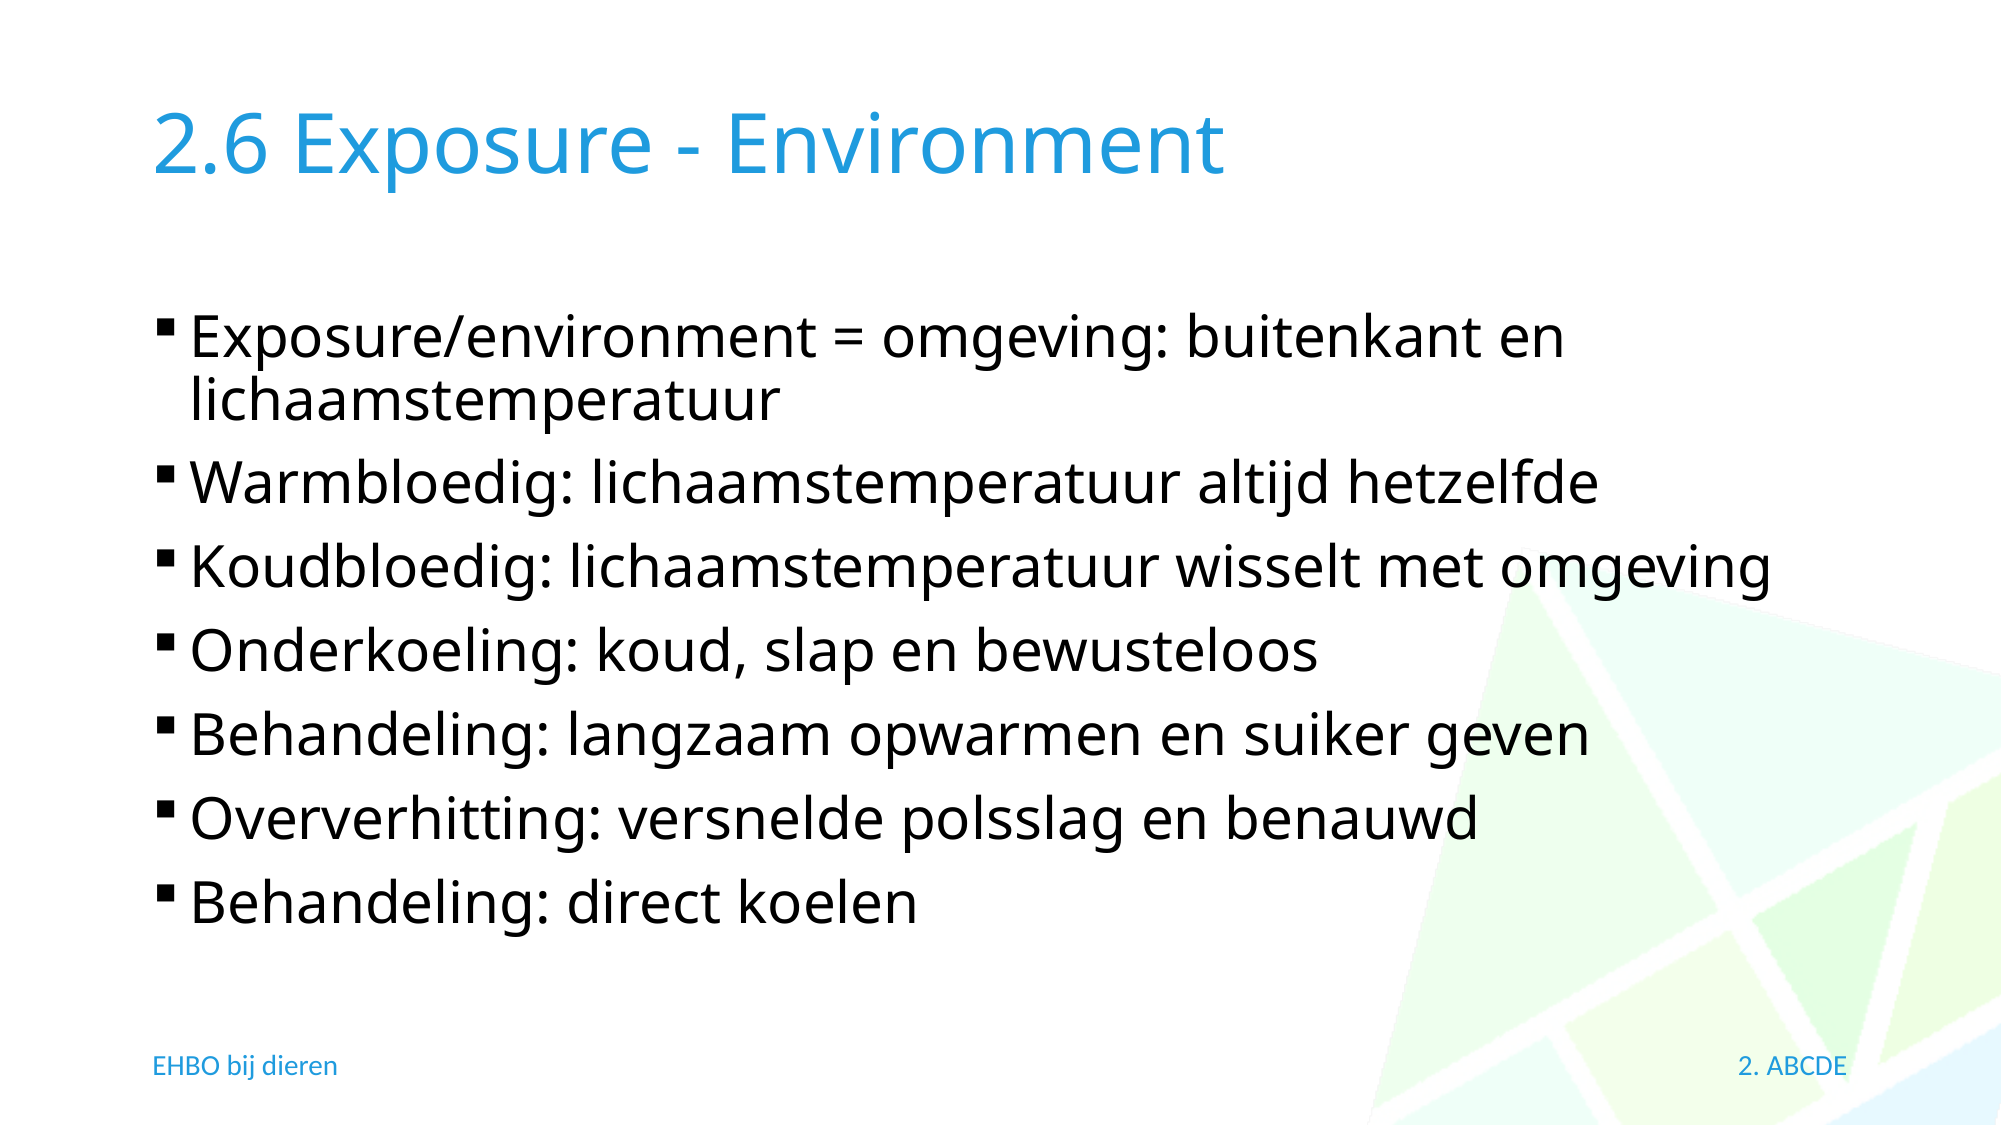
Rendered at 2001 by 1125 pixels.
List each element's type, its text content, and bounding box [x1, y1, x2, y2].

title 2.6 Exposure - Environment [137, 59, 1863, 235]
list Exposure/environment = omgeving: buitenkant en lichaamstemperatuur Warmbloedig: lichaamstemperatuur altijd hetzelfde Koudbloedig: lichaamstemperatuur wisselt met omgeving Onderkoeling: koud, slap en bewusteloos Behandeling: langzaam opwarmen en suiker geven Oververhitting: versnelde polsslag en benauwd Behandeling: direct koelen [137, 299, 1863, 1014]
list 2. ABCDE [1412, 1042, 1863, 1103]
list EHBO bij dieren [137, 1042, 588, 1103]
